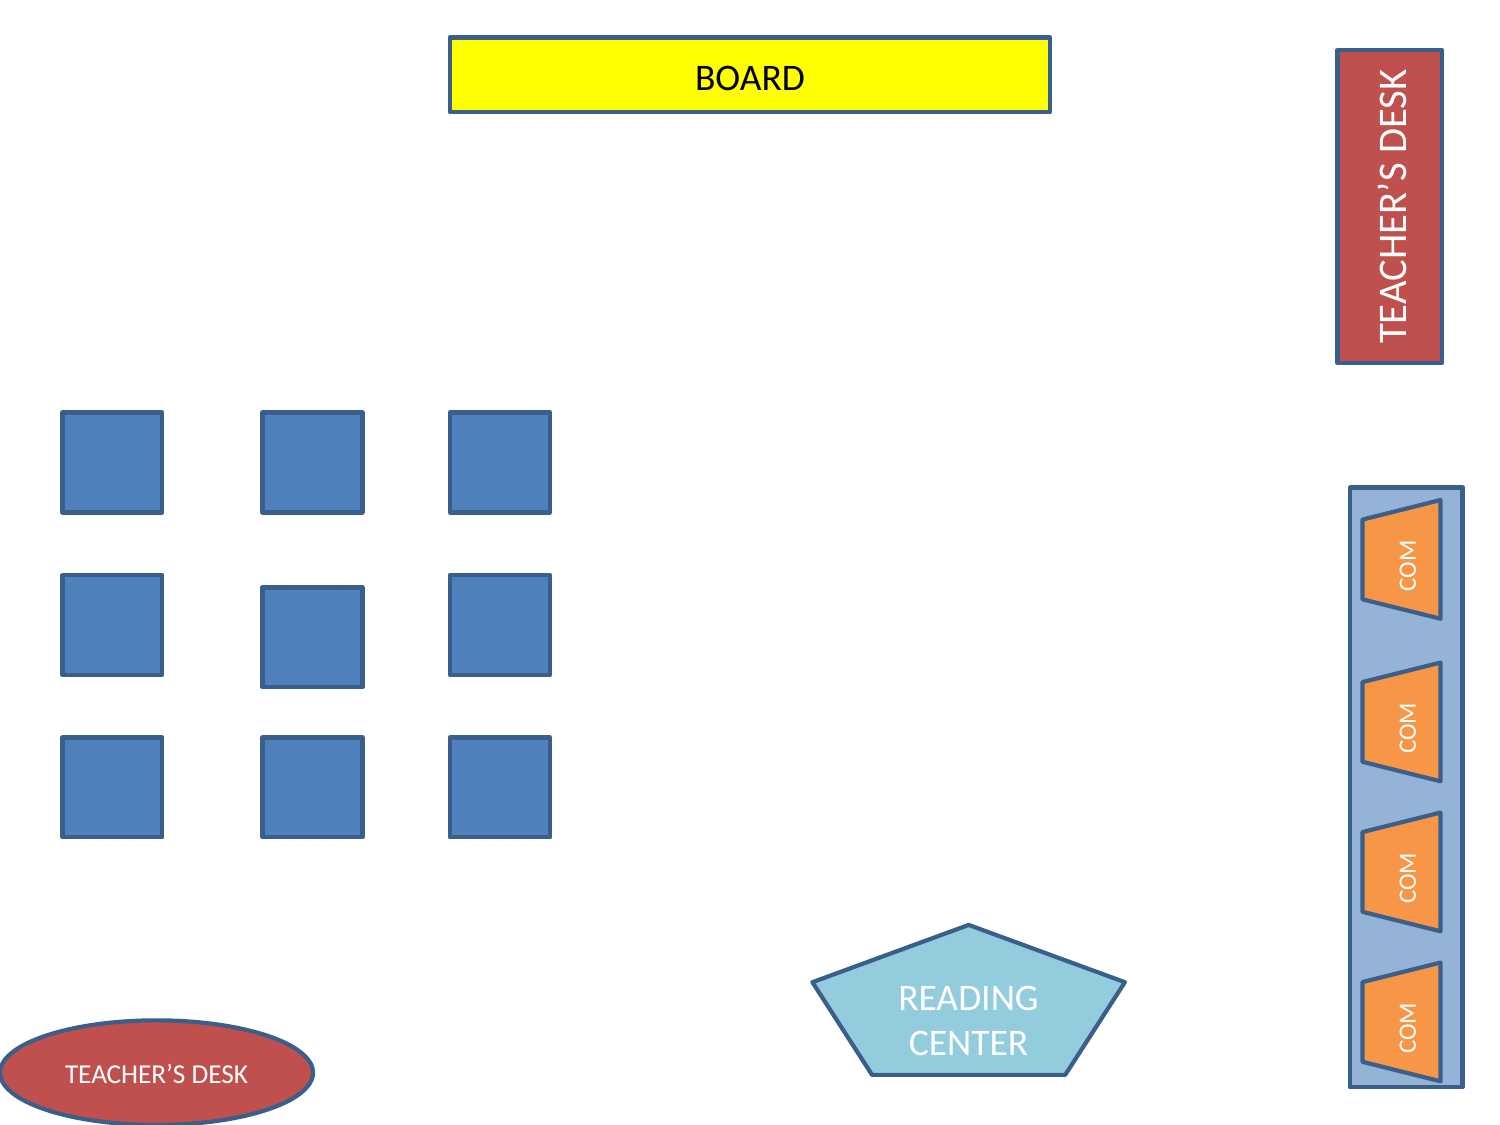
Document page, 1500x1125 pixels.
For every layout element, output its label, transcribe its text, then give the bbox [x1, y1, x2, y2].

text_box BOARD [448, 35, 1052, 114]
text_box [260, 585, 365, 689]
text_box [260, 410, 365, 515]
text_box TEACHER’S DESK [0, 1018, 316, 1125]
text_box [60, 410, 164, 515]
text_box COM [1360, 810, 1443, 934]
text_box [448, 573, 552, 677]
list TEACHER’S DESK [1335, 48, 1444, 365]
text_box [448, 735, 552, 839]
text_box [448, 410, 552, 515]
text_box [60, 735, 164, 839]
text_box [1348, 485, 1465, 1089]
text_box COM [1360, 497, 1443, 621]
text_box COM [1360, 960, 1443, 1084]
text_box READING CENTER [810, 922, 1127, 1077]
text_box [60, 573, 164, 677]
text_box [260, 735, 365, 839]
text_box COM [1360, 660, 1443, 784]
